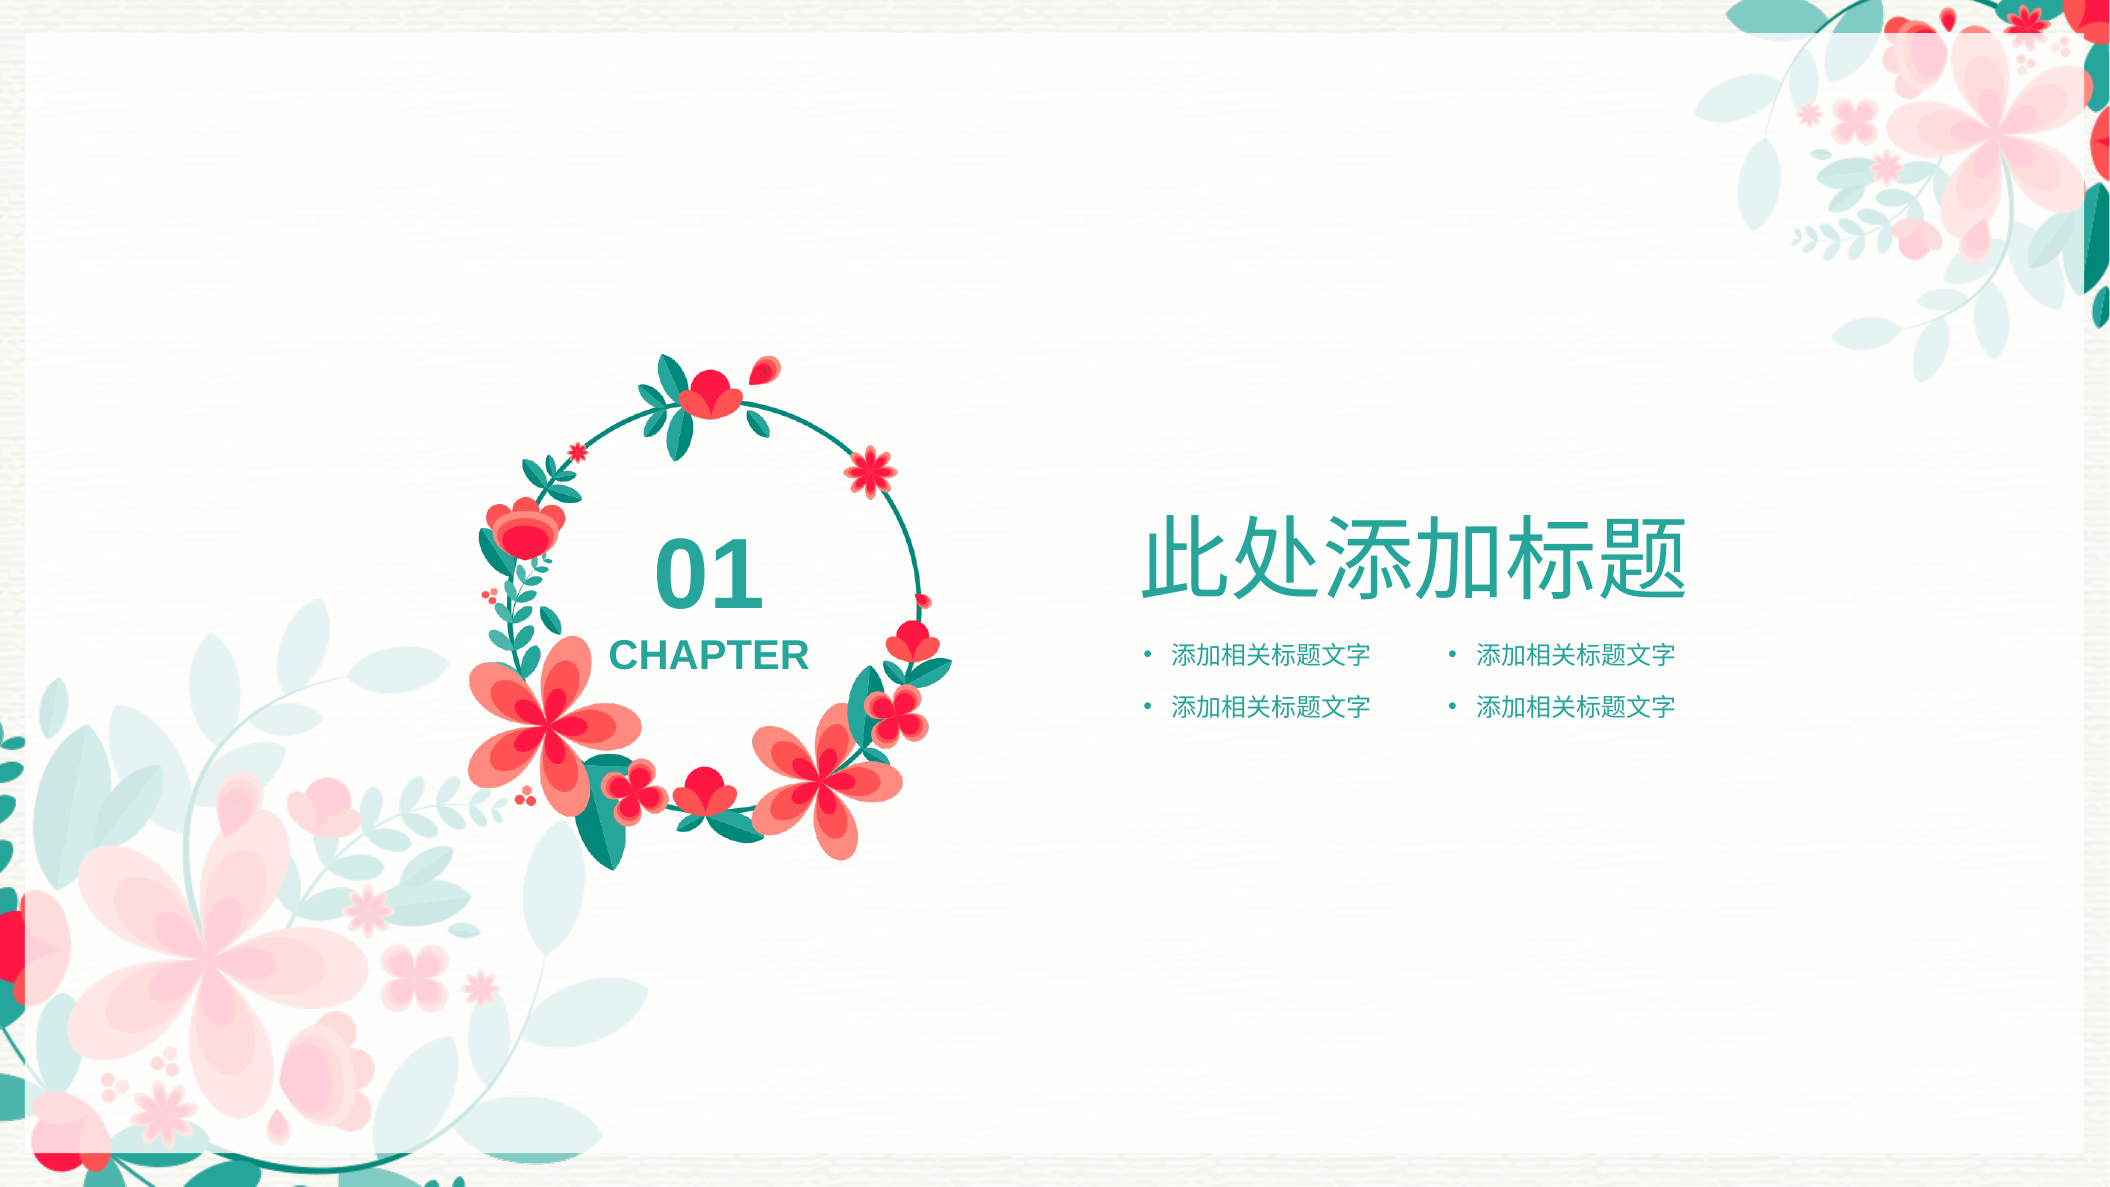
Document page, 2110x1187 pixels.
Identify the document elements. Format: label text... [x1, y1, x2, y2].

text_box 此处添加标题 [1138, 500, 1773, 611]
text_box 添加相关标题文字 [1433, 683, 1692, 729]
text_box 添加相关标题文字 [1433, 631, 1692, 677]
picture [0, 0, 2110, 1187]
text_box 添加相关标题文字 [1128, 683, 1387, 729]
text_box 添加相关标题文字 [1128, 631, 1387, 677]
